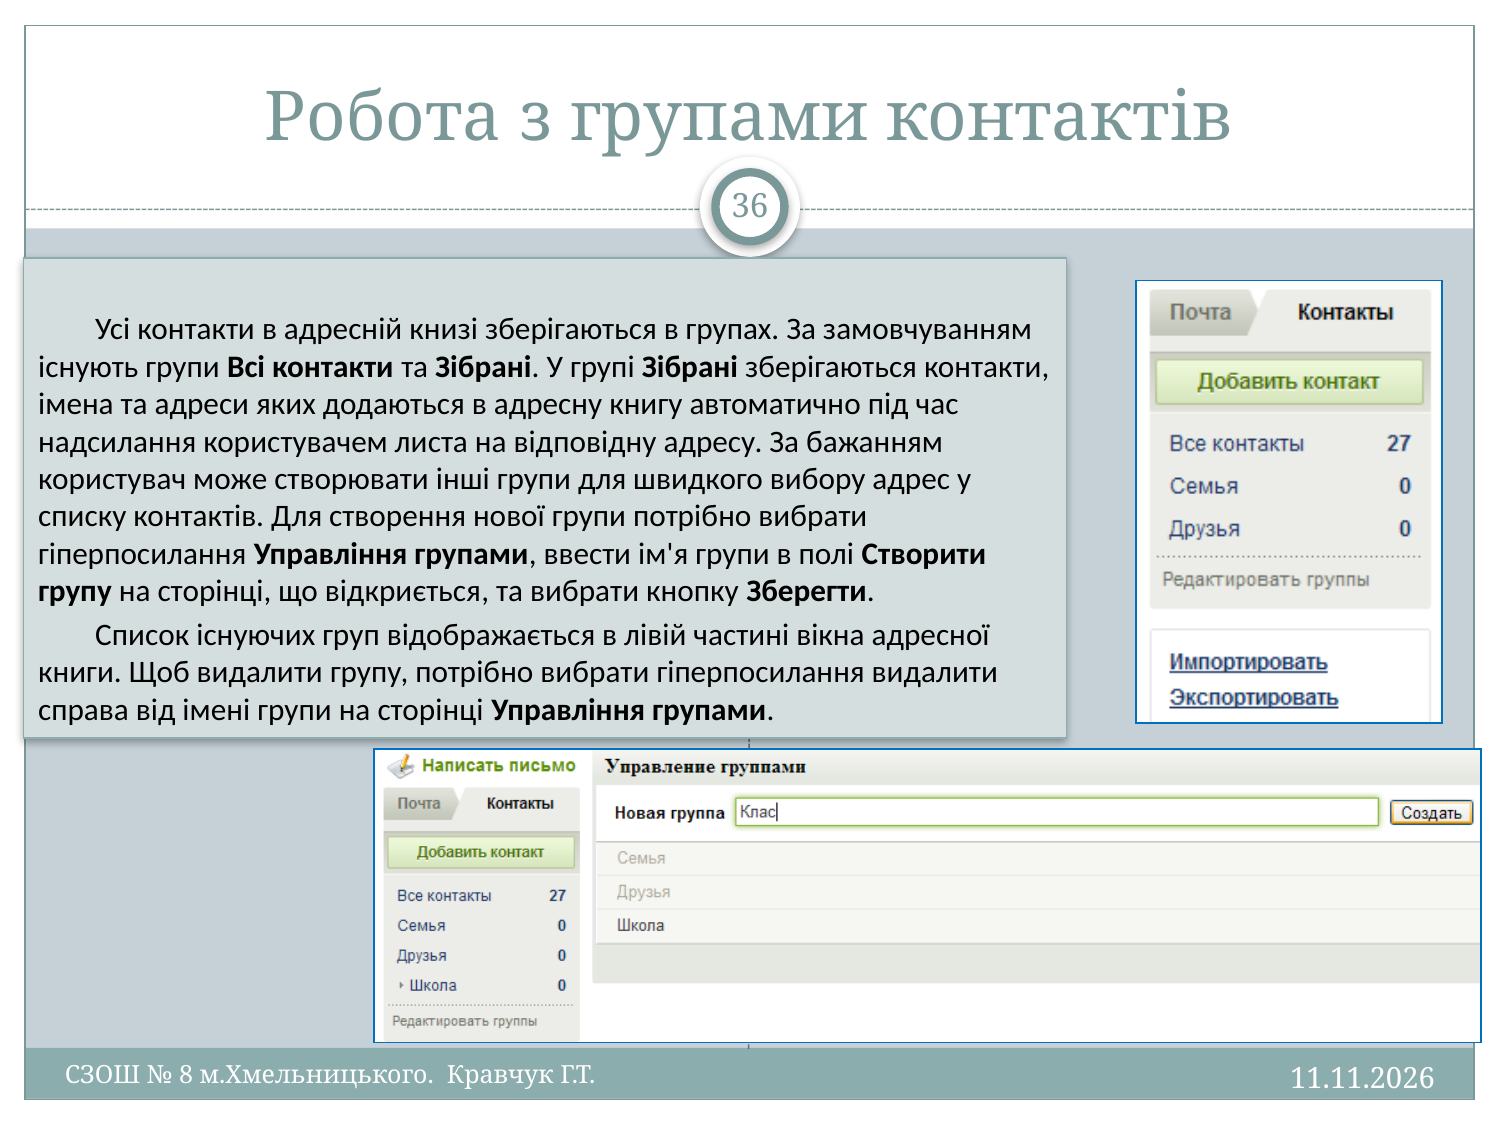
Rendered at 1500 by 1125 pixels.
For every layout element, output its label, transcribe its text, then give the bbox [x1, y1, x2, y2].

footer СЗОШ № 8 м.Хмельницького. Кравчук Г.Т. [50, 1051, 638, 1112]
picture [374, 749, 1481, 1043]
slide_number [950, 1053, 1450, 1112]
title Робота з групами контактів [49, 37, 1450, 162]
list Усі контакти в адресній книзі зберігаються в групах. За замовчуванням існують групи Всі контакти та Зібрані. У групі Зібрані зберігаються контакти, імена та адреси яких додаються в адресну книгу автоматично під час надсилання користувачем листа на відповідну адресу. За бажанням користувач може створювати інші групи для швидкого вибору адрес у списку контактів. Для створення нової групи потрібно вибрати гіперпосилання Управління групами, ввести ім'я групи в полі Створити групу на сторінці, що відкриється, та вибрати кнопку Зберегти. Список існуючих груп відображається в лівій частині вікна адресної книги. Щоб видалити групу, потрібно вибрати гіперпосилання видалити справа від імені групи на сторінці Управління групами. [23, 257, 1067, 739]
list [1136, 280, 1442, 723]
slide_number 36 [712, 170, 788, 243]
